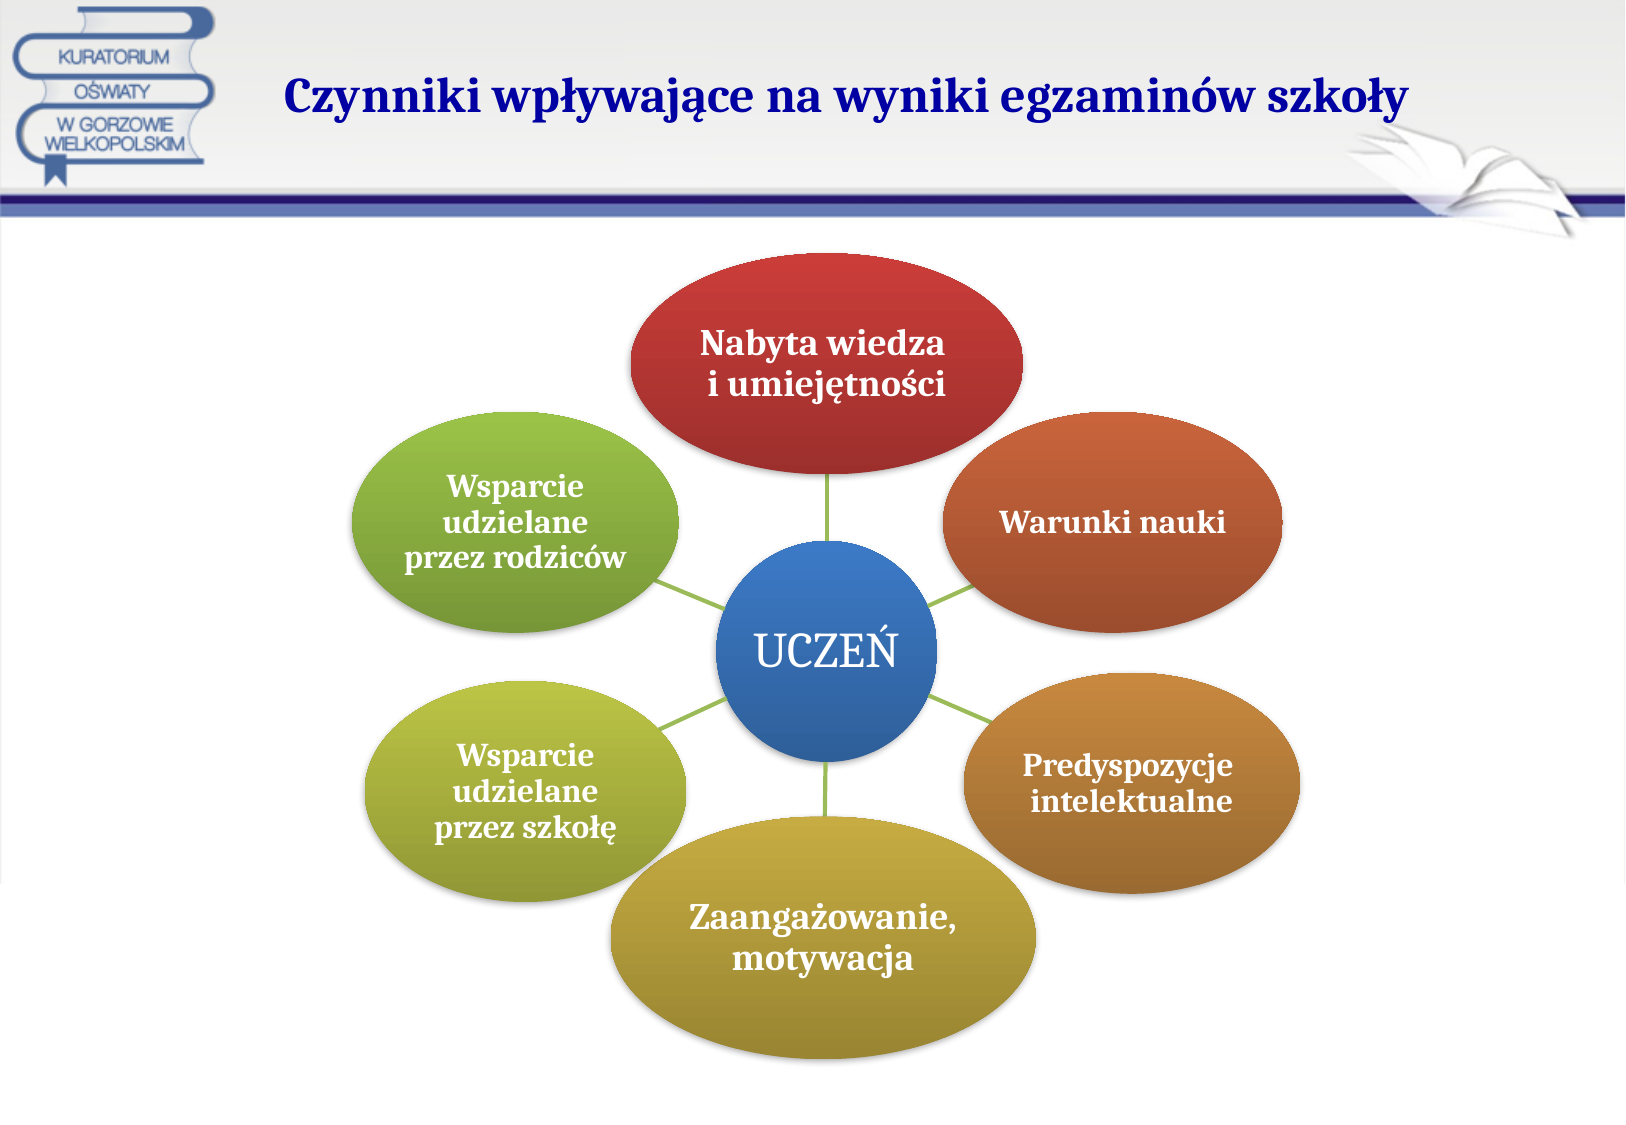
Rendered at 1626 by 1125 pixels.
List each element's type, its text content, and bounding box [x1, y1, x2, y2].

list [0, 255, 1625, 1059]
picture [0, 0, 1626, 1125]
title Czynniki wpływające na wyniki egzaminów szkoły [269, 30, 1551, 155]
